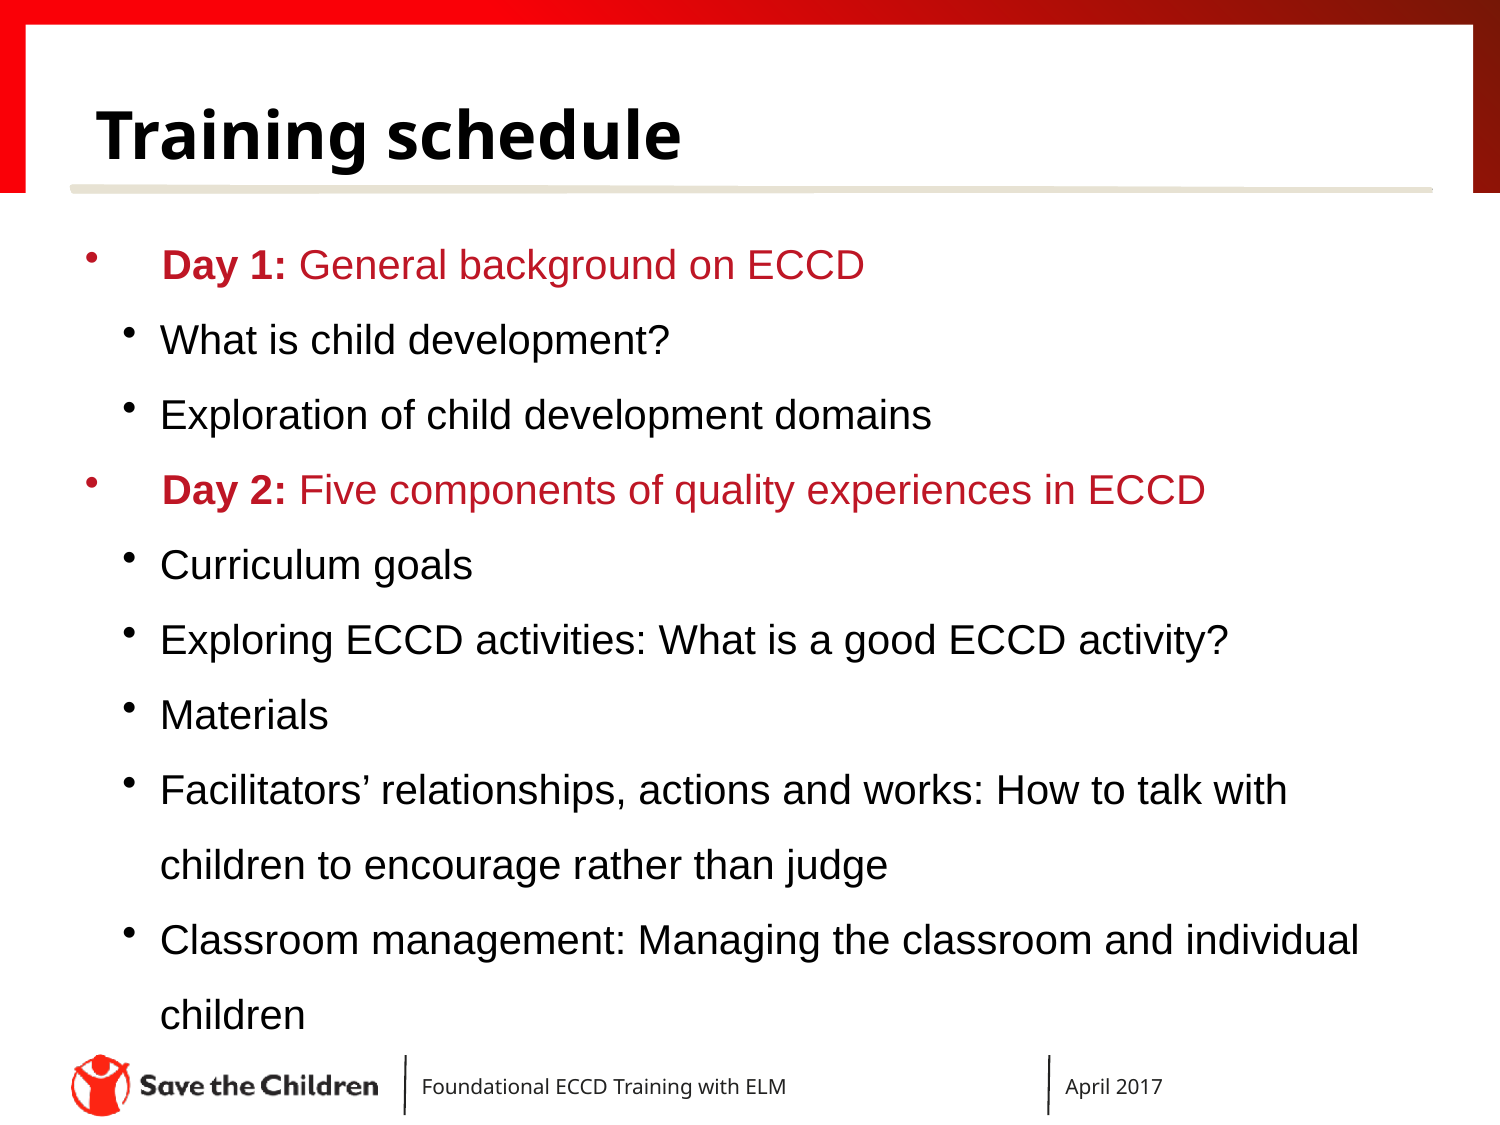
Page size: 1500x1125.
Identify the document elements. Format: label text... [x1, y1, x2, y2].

picture [71, 1054, 378, 1117]
text_box Foundational ECCD Training with ELM [414, 1066, 1042, 1107]
picture [69, 184, 1433, 194]
text_box April 2017 [1057, 1066, 1398, 1107]
text_box Day 1: General background on ECCD What is child development? Exploration of child development domains Day 2: Five components of quality experiences in ECCD Curriculum goals Exploring ECCD activities: What is a good ECCD activity? Materials Facilitators’ relationships, actions and works: How to talk with children to encourage rather than judge Classroom management: Managing the classroom and individual children [69, 197, 1430, 1053]
title Training schedule [86, 45, 1414, 182]
